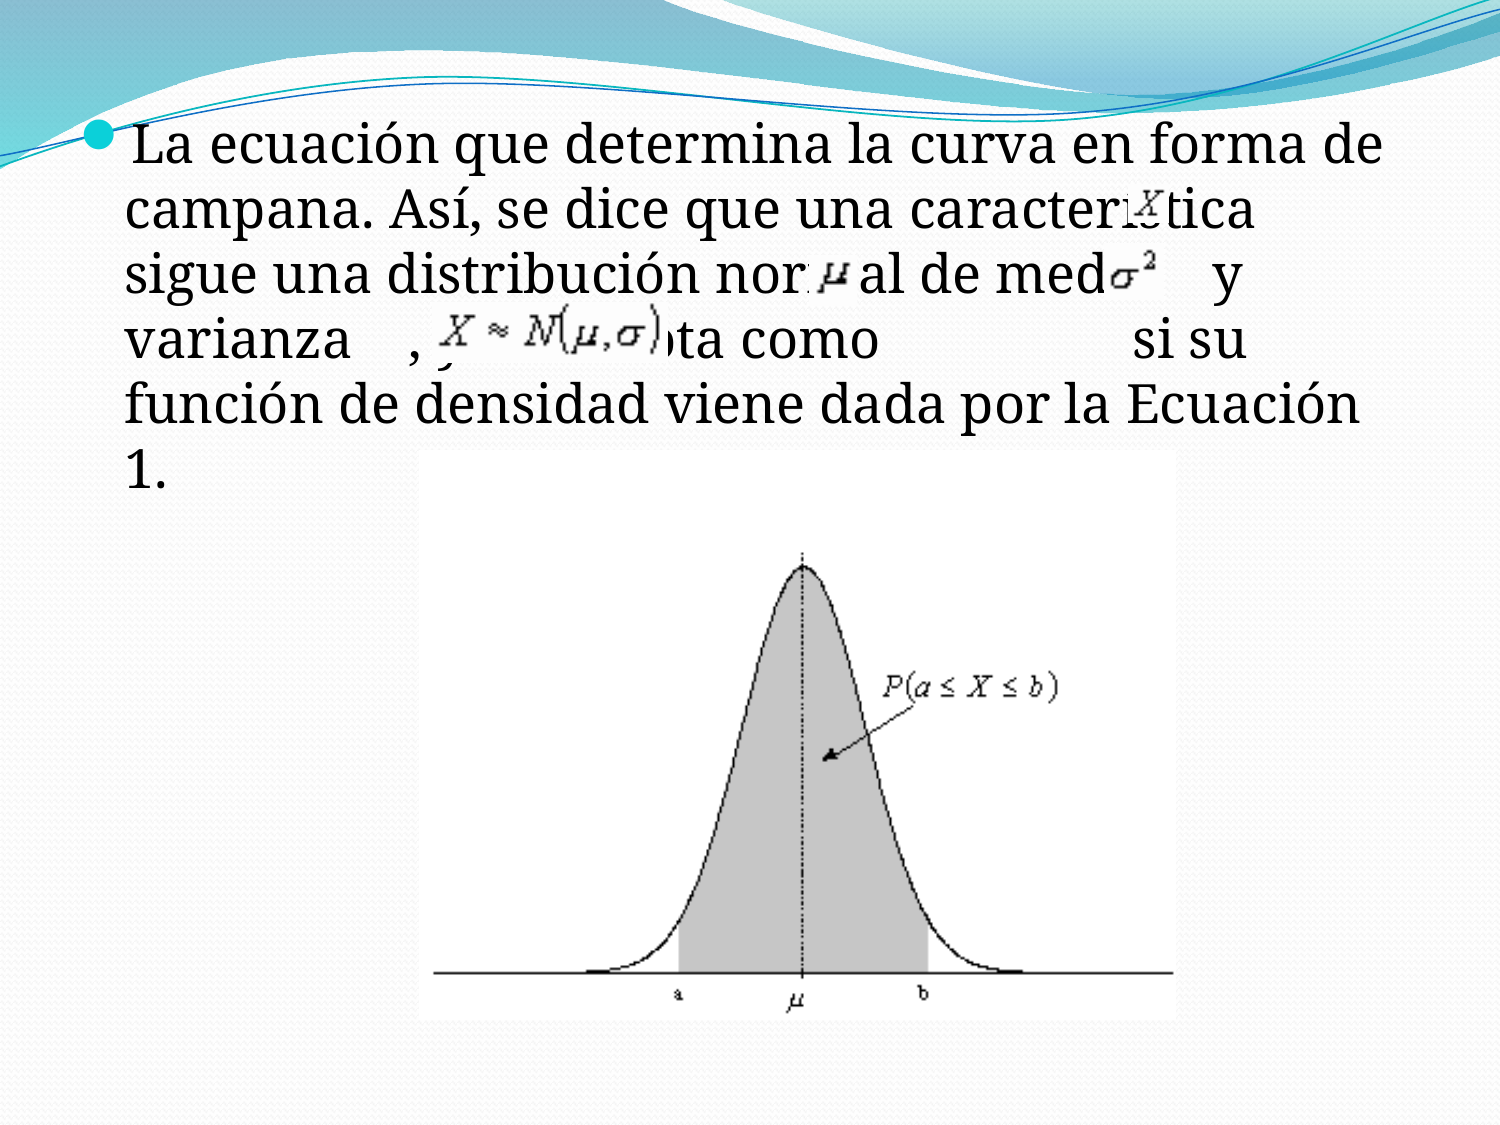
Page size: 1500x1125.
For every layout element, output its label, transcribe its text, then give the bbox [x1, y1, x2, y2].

picture [431, 302, 668, 364]
picture [1104, 243, 1164, 301]
picture [808, 255, 857, 306]
picture [418, 449, 1176, 1020]
list La ecuación que determina la curva en forma de campana. Así, se dice que una característica sigue una distribución normal de media y varianza , y se denota como si su función de densidad viene dada por la Ecuación 1. [64, 101, 1415, 513]
picture [1127, 184, 1169, 224]
